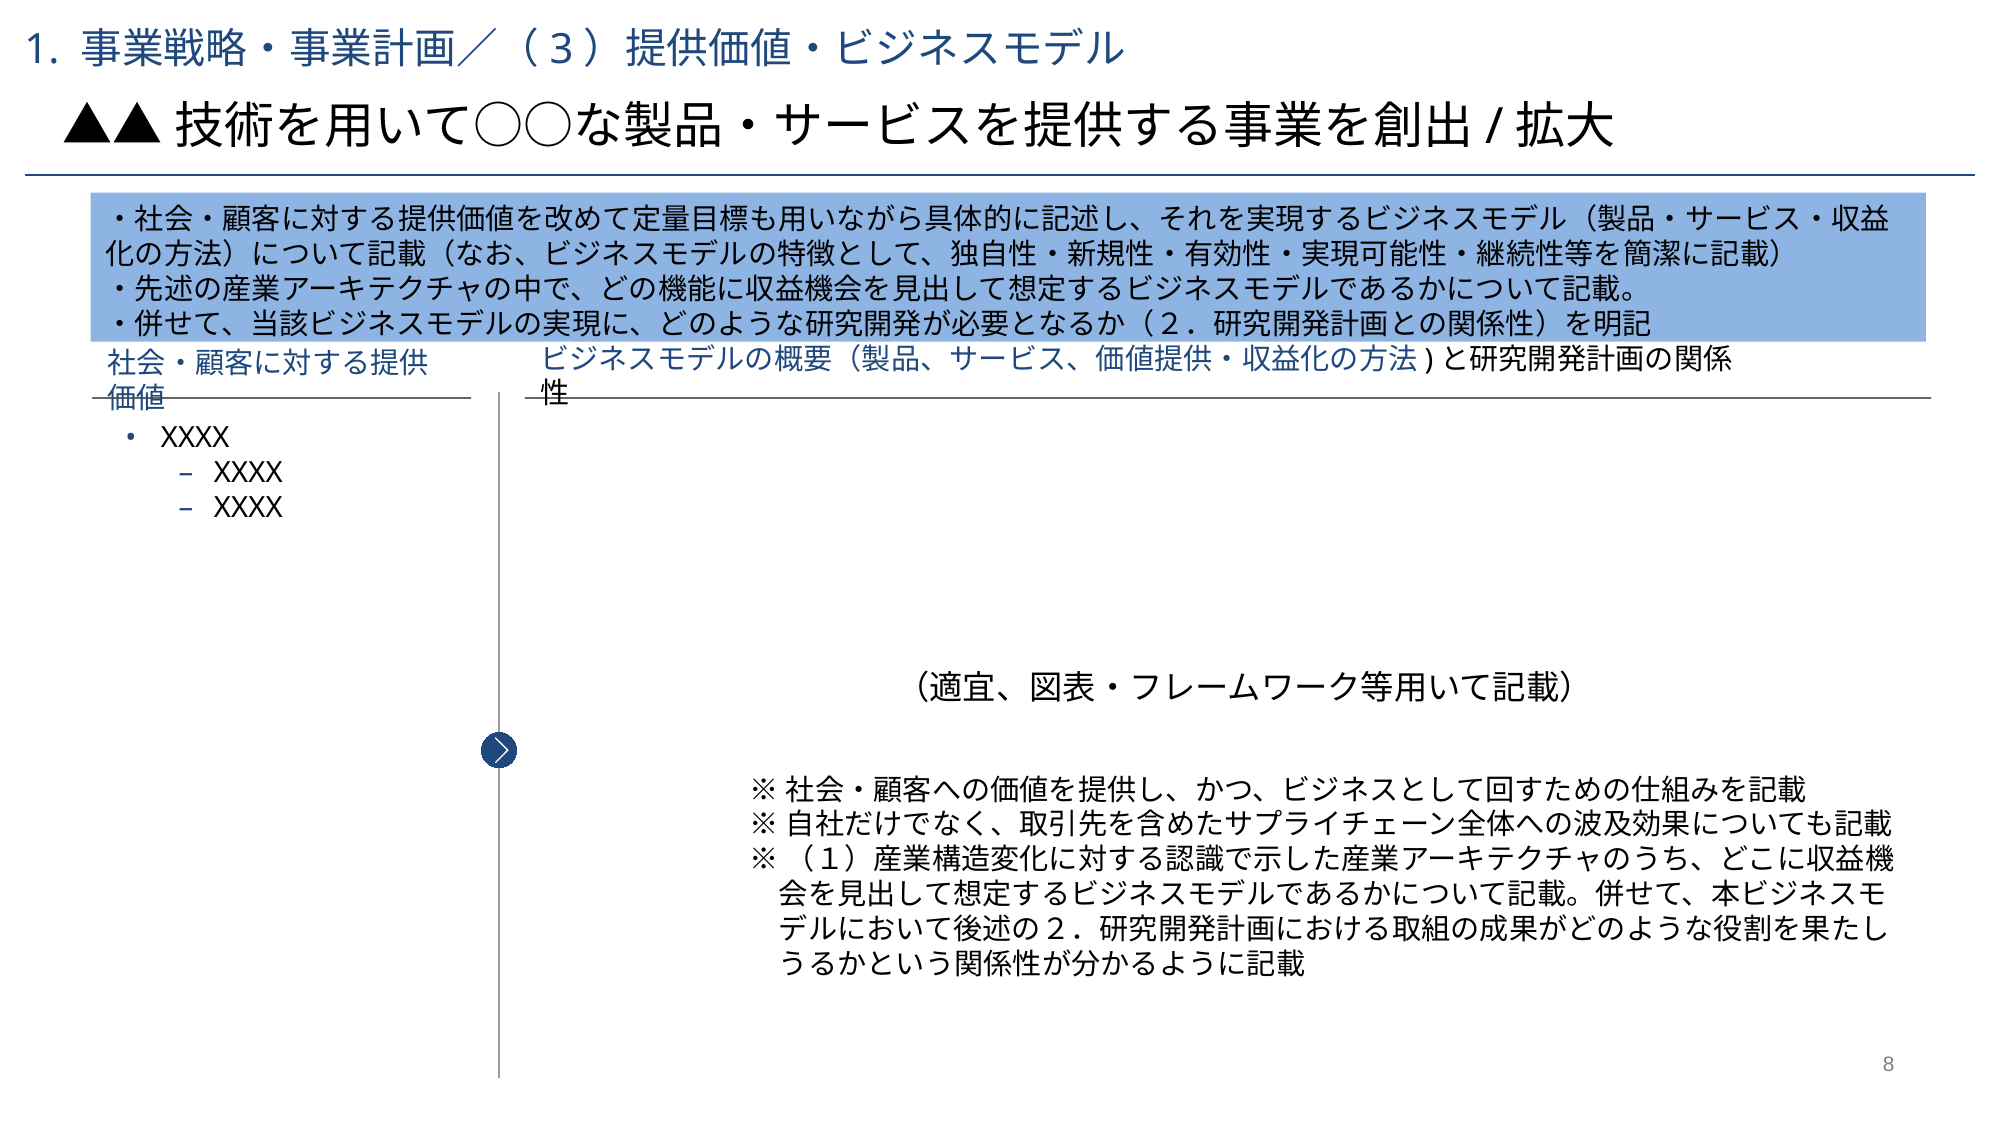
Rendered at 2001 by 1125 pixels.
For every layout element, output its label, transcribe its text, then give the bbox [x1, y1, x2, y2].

text_box ▲▲技術を用いて○○な製品・サービスを提供する事業を創出/拡大 [62, 100, 1908, 155]
text_box ビジネスモデルの概要（製品、サービス、価値提供・収益化の方法)と研究開発計画の関係性 [524, 344, 1767, 397]
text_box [92, 362, 471, 399]
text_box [481, 732, 517, 768]
text_box XXXX XXXX XXXX [92, 410, 471, 1072]
text_box ビジネスモデルの概要（製品、サービス、価値提供・収益化の方法)と研究開発計画の関係性 [524, 399, 1767, 406]
text_box ・社会・顧客に対する提供価値を改めて定量目標も用いながら具体的に記述し、それを実現するビジネスモデル（製品・サービス・収益化の方法）について記載（なお、ビジネスモデルの特徴として、独自性・新規性・有効性・実現可能性・継続性等を簡潔に記載） ・先述の産業アーキテクチャの中で、どの機能に収益機会を見出して想定するビジネスモデルであるかについて記載。 ・併せて、当該ビジネスモデルの実現に、どのような研究開発が必要となるか（２．研究開発計画との関係性）を明記 [90, 192, 1927, 343]
text_box （適宜、図表・フレームワーク等用いて記載） ※社会・顧客への価値を提供し、かつ、ビジネスとして回すための仕組みを記載 ※自社だけでなく、取引先を含めたサプライチェーン全体への波及効果についても記載 ※（１）産業構造変化に対する認識で示した産業アーキテクチャのうち、どこに収益機会を見出して想定するビジネスモデルであるかについて記載。併せて、本ビジネスモデルにおいて後述の２．研究開発計画における取組の成果がどのような役割を果たしうるかという関係性が分かるように記載 [558, 657, 1931, 869]
text_box 1. 事業戦略・事業計画／（3）提供価値・ビジネスモデル [24, 28, 1818, 74]
